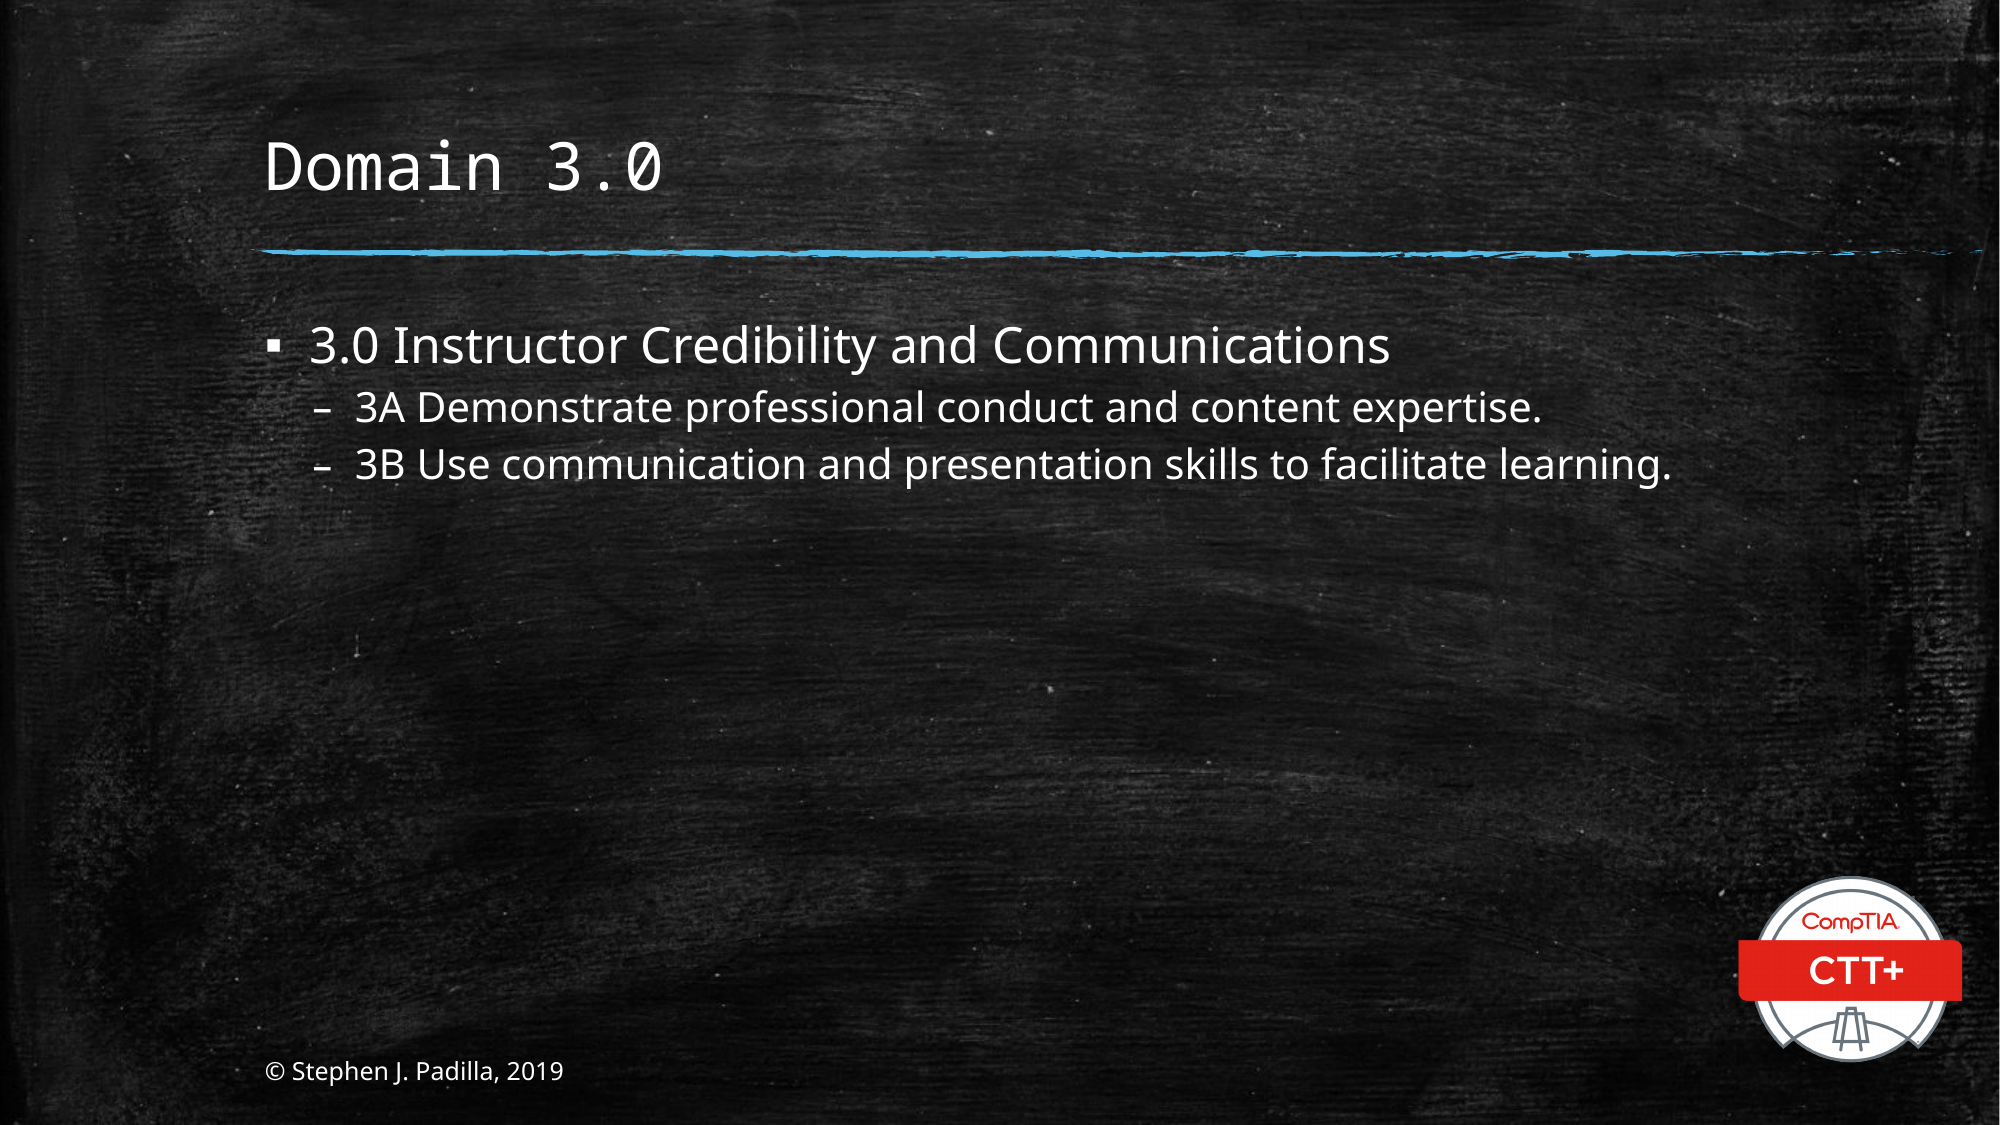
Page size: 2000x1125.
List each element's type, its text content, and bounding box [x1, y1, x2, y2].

picture [1699, 824, 2000, 1125]
list 3.0 Instructor Credibility and Communications 3A Demonstrate professional conduct and content expertise. 3B Use communication and presentation skills to facilitate learning. [249, 312, 1750, 1013]
footer © Stephen J. Padilla, 2019 [249, 1050, 1288, 1096]
title Domain 3.0 [249, 45, 1750, 213]
